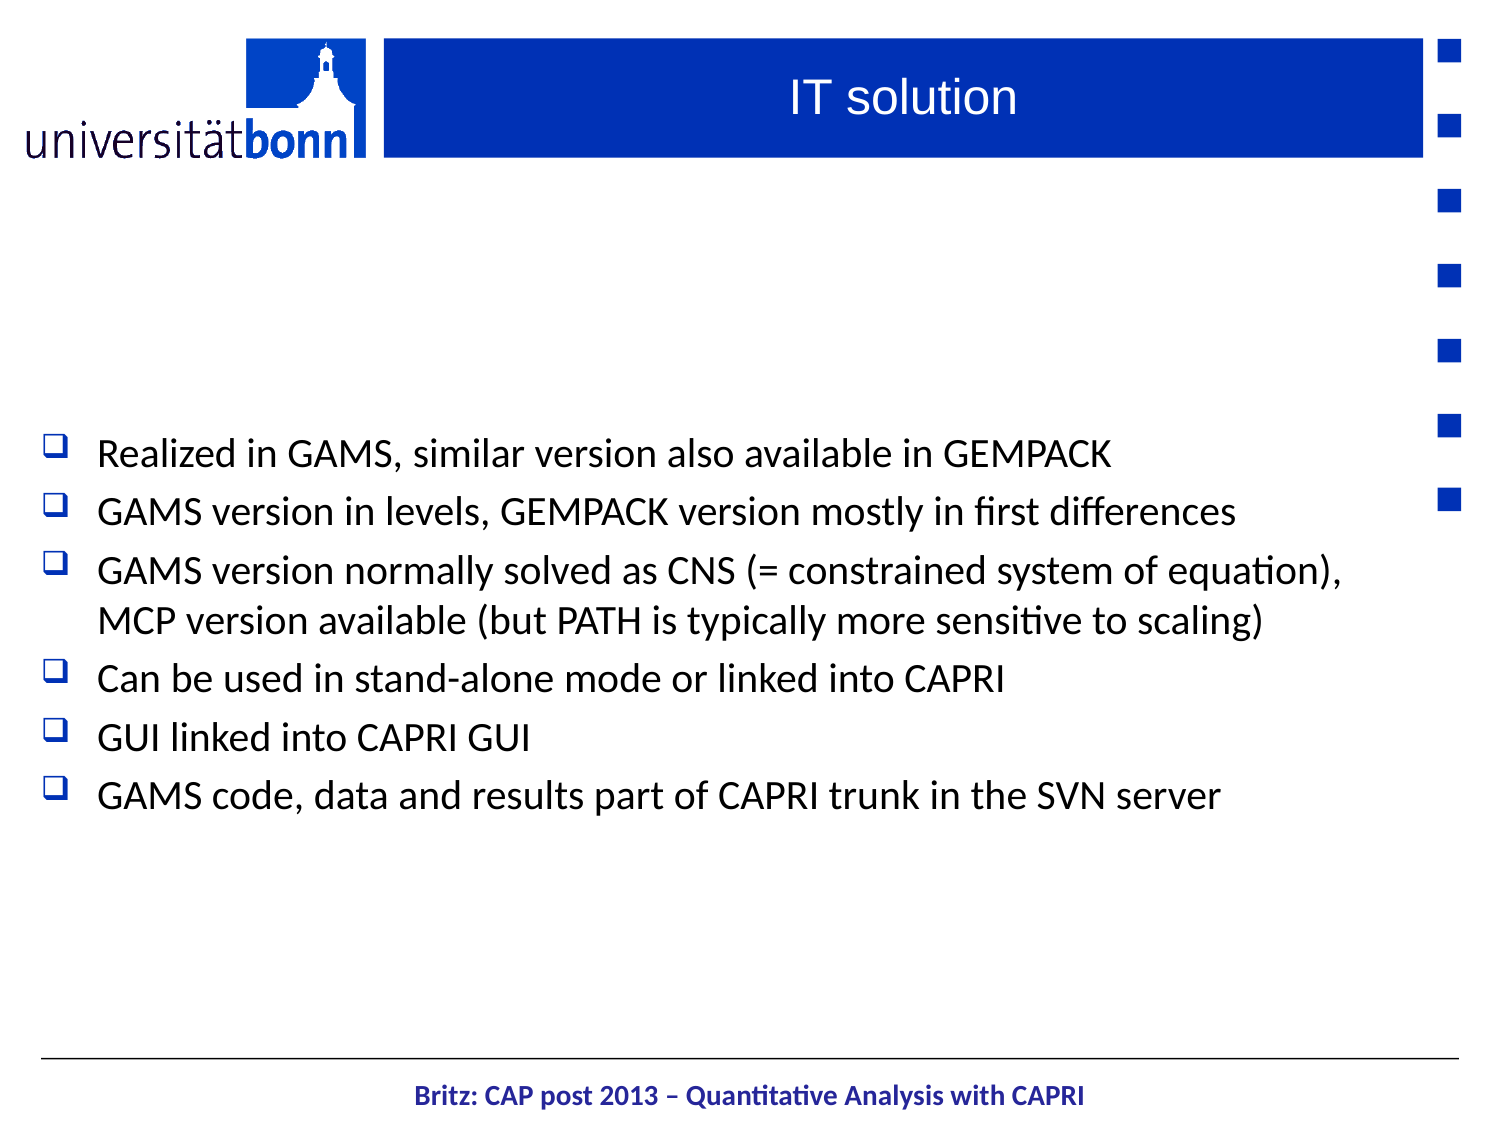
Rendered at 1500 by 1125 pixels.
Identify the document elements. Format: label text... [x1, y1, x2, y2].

footer Britz: CAP post 2013 – Quantitative Analysis with CAPRI [40, 1070, 1460, 1107]
picture [24, 36, 368, 160]
title IT solution [383, 38, 1424, 158]
list Realized in GAMS, similar version also available in GEMPACK GAMS version in levels, GEMPACK version mostly in first differences GAMS version normally solved as CNS (= constrained system of equation), MCP version available (but PATH is typically more sensitive to scaling) Can be used in stand-alone mode or linked into CAPRI GUI linked into CAPRI GUI GAMS code, data and results part of CAPRI trunk in the SVN server [25, 188, 1426, 1056]
